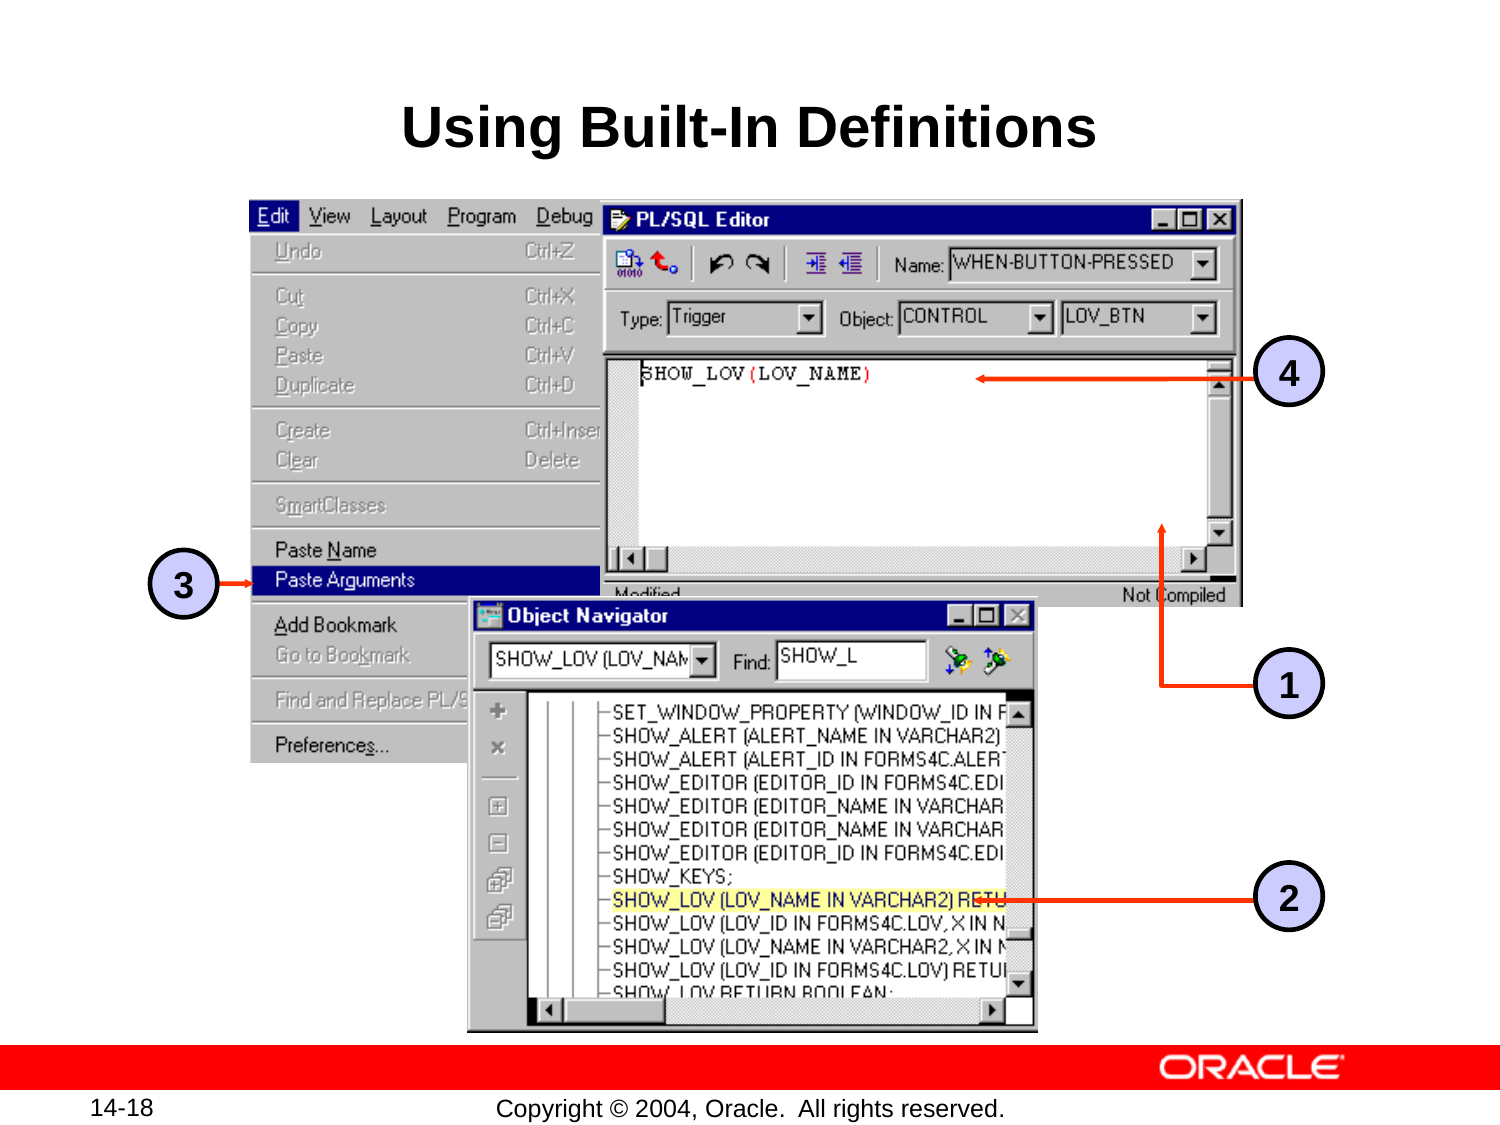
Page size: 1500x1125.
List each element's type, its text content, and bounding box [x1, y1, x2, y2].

text_box 4 [1255, 337, 1323, 405]
title Using Built-In Definitions [149, 87, 1351, 232]
text_box [1161, 616, 1266, 687]
text_box 3 [149, 549, 218, 618]
picture [249, 199, 1243, 1034]
text_box 2 [1255, 862, 1323, 930]
text_box 1 [1255, 649, 1323, 717]
